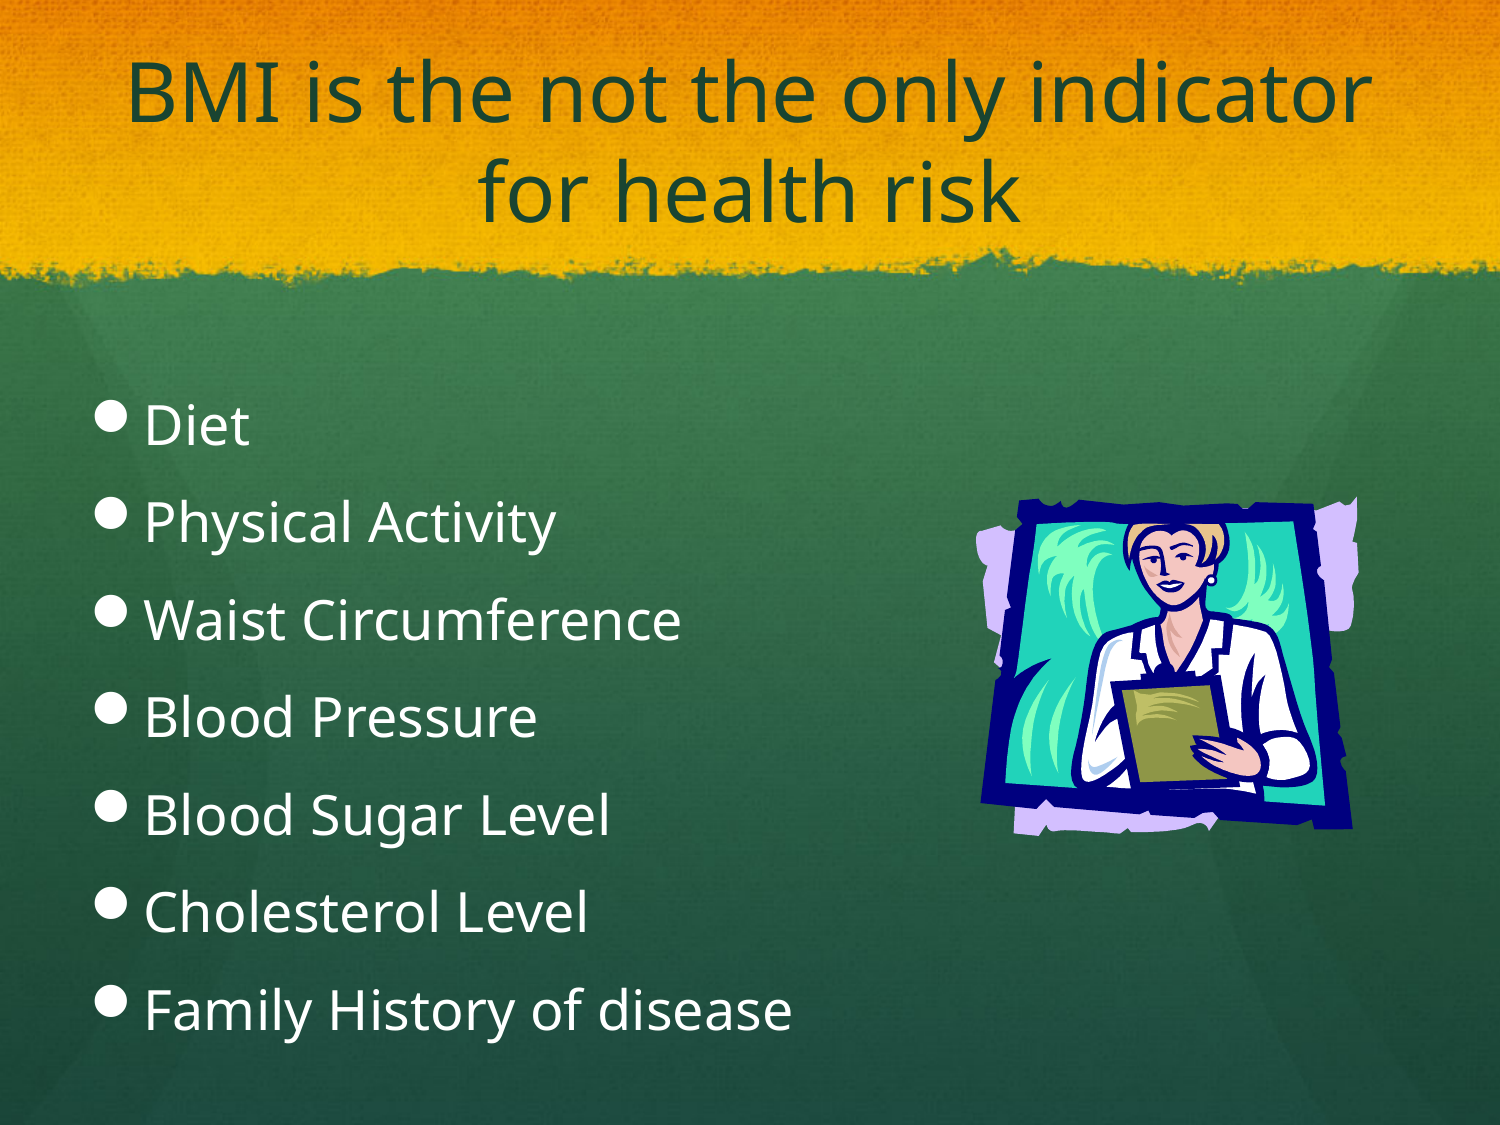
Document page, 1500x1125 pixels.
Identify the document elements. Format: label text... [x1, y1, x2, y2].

title BMI is the not the only indicator for health risk [75, 45, 1425, 233]
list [973, 496, 1360, 837]
list Diet Physical Activity Waist Circumference Blood Pressure Blood Sugar Level Cholesterol Level Family History of disease [75, 262, 1425, 1055]
picture [0, 0, 1500, 1125]
